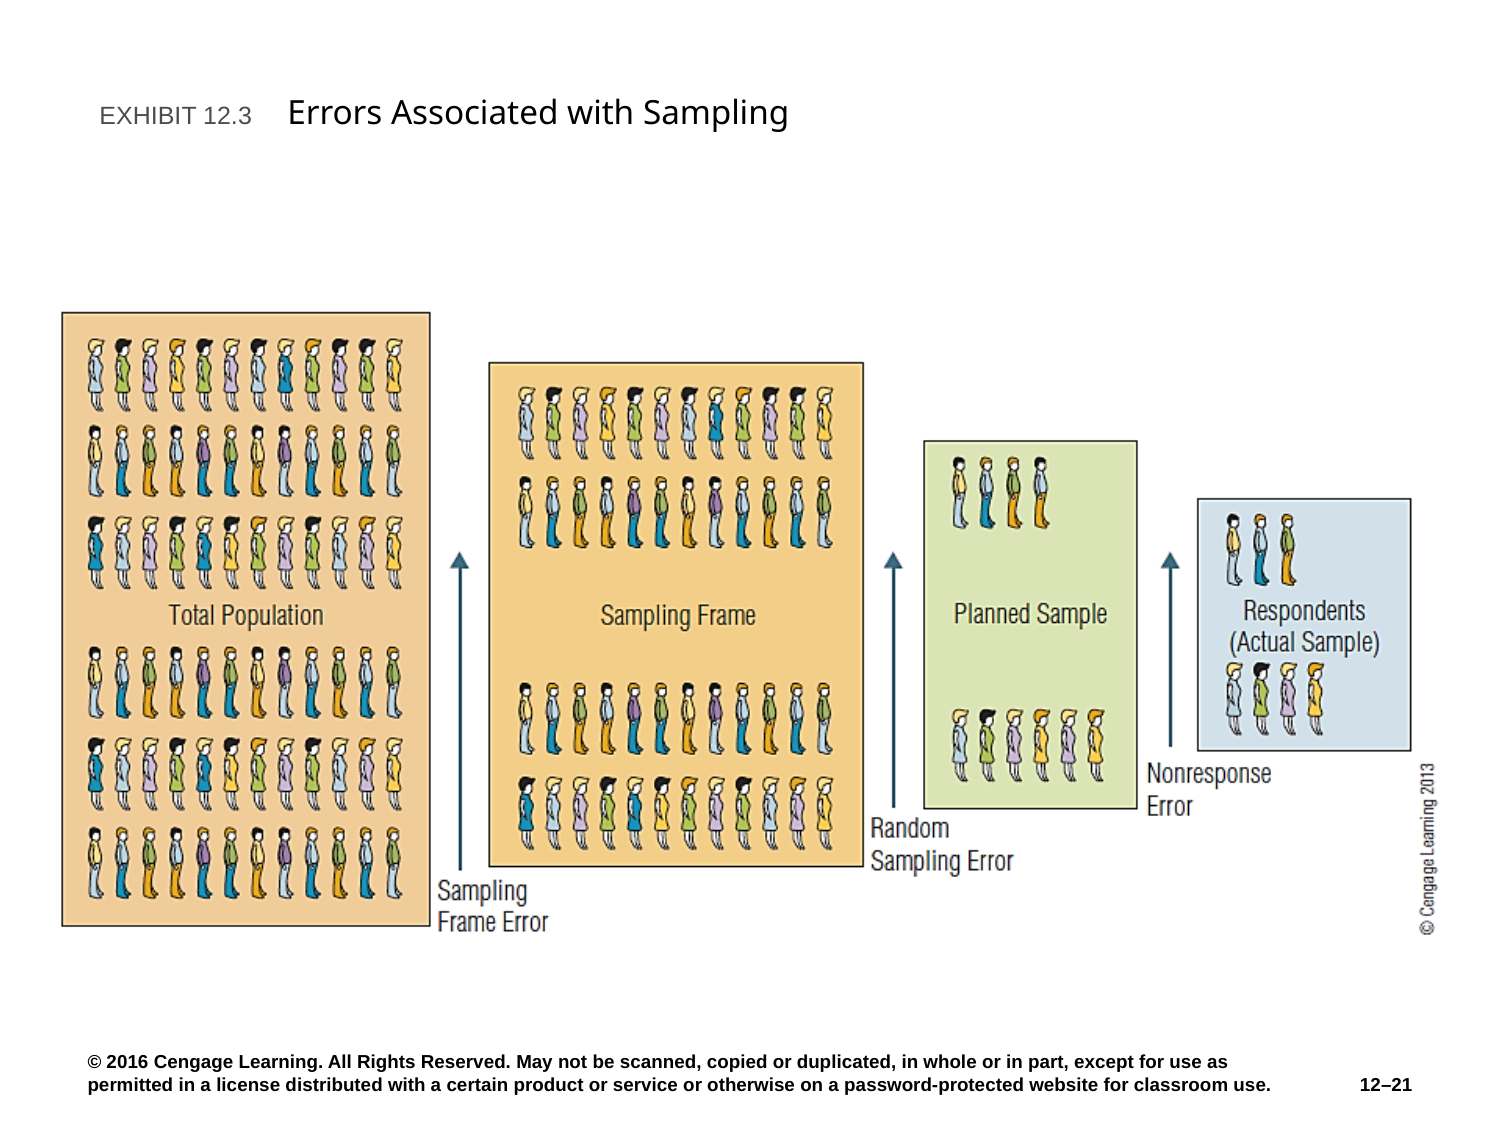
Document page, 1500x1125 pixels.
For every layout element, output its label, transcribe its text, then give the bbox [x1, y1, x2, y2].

picture [57, 306, 1443, 938]
footer © 2016 Cengage Learning. All Rights Reserved. May not be scanned, copied or duplicated, in whole or in part, except for use as permitted in a license distributed with a certain product or service or otherwise on a password-protected website for classroom use. [87, 1057, 1050, 1103]
text_box EXHIBIT 12.3 Errors Associated with Sampling [84, 84, 1414, 139]
slide_number 12–21 [1050, 1042, 1413, 1103]
